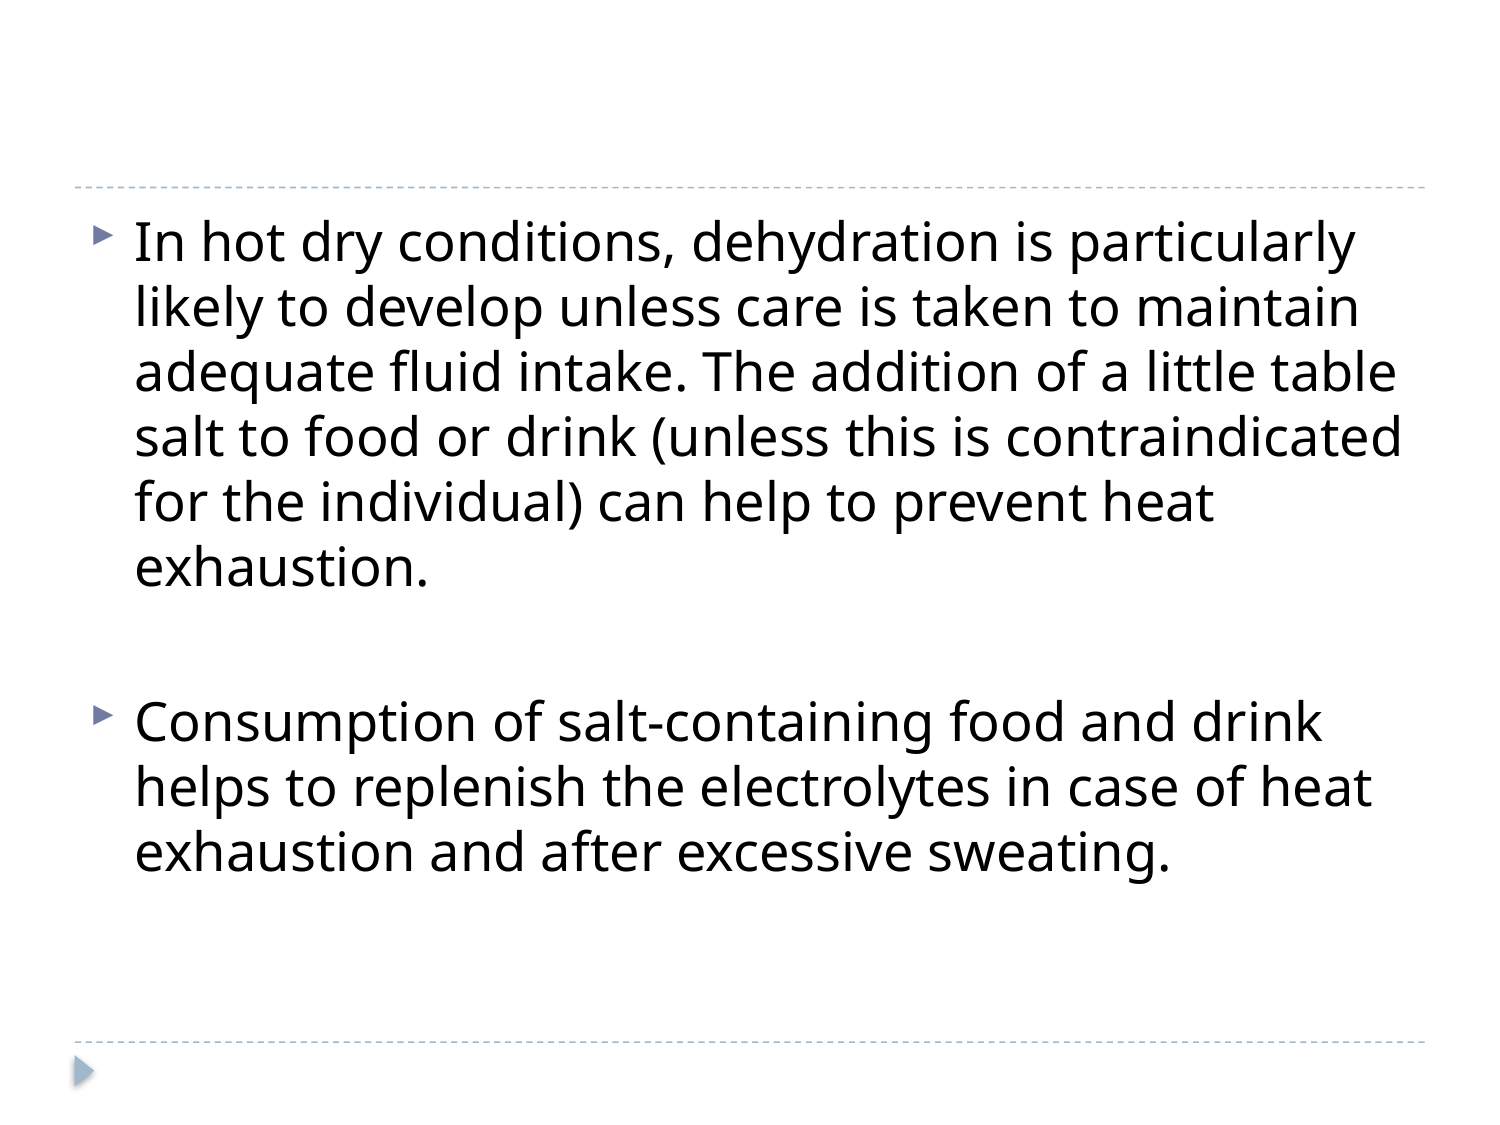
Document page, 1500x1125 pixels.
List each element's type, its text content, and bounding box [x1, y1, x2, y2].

list In hot dry conditions, dehydration is particularly likely to develop unless care is taken to maintain adequate fluid intake. The addition of a little table salt to food or drink (unless this is contraindicated for the individual) can help to prevent heat exhaustion. Consumption of salt-containing food and drink helps to replenish the electrolytes in case of heat exhaustion and after excessive sweating. [75, 200, 1425, 1010]
